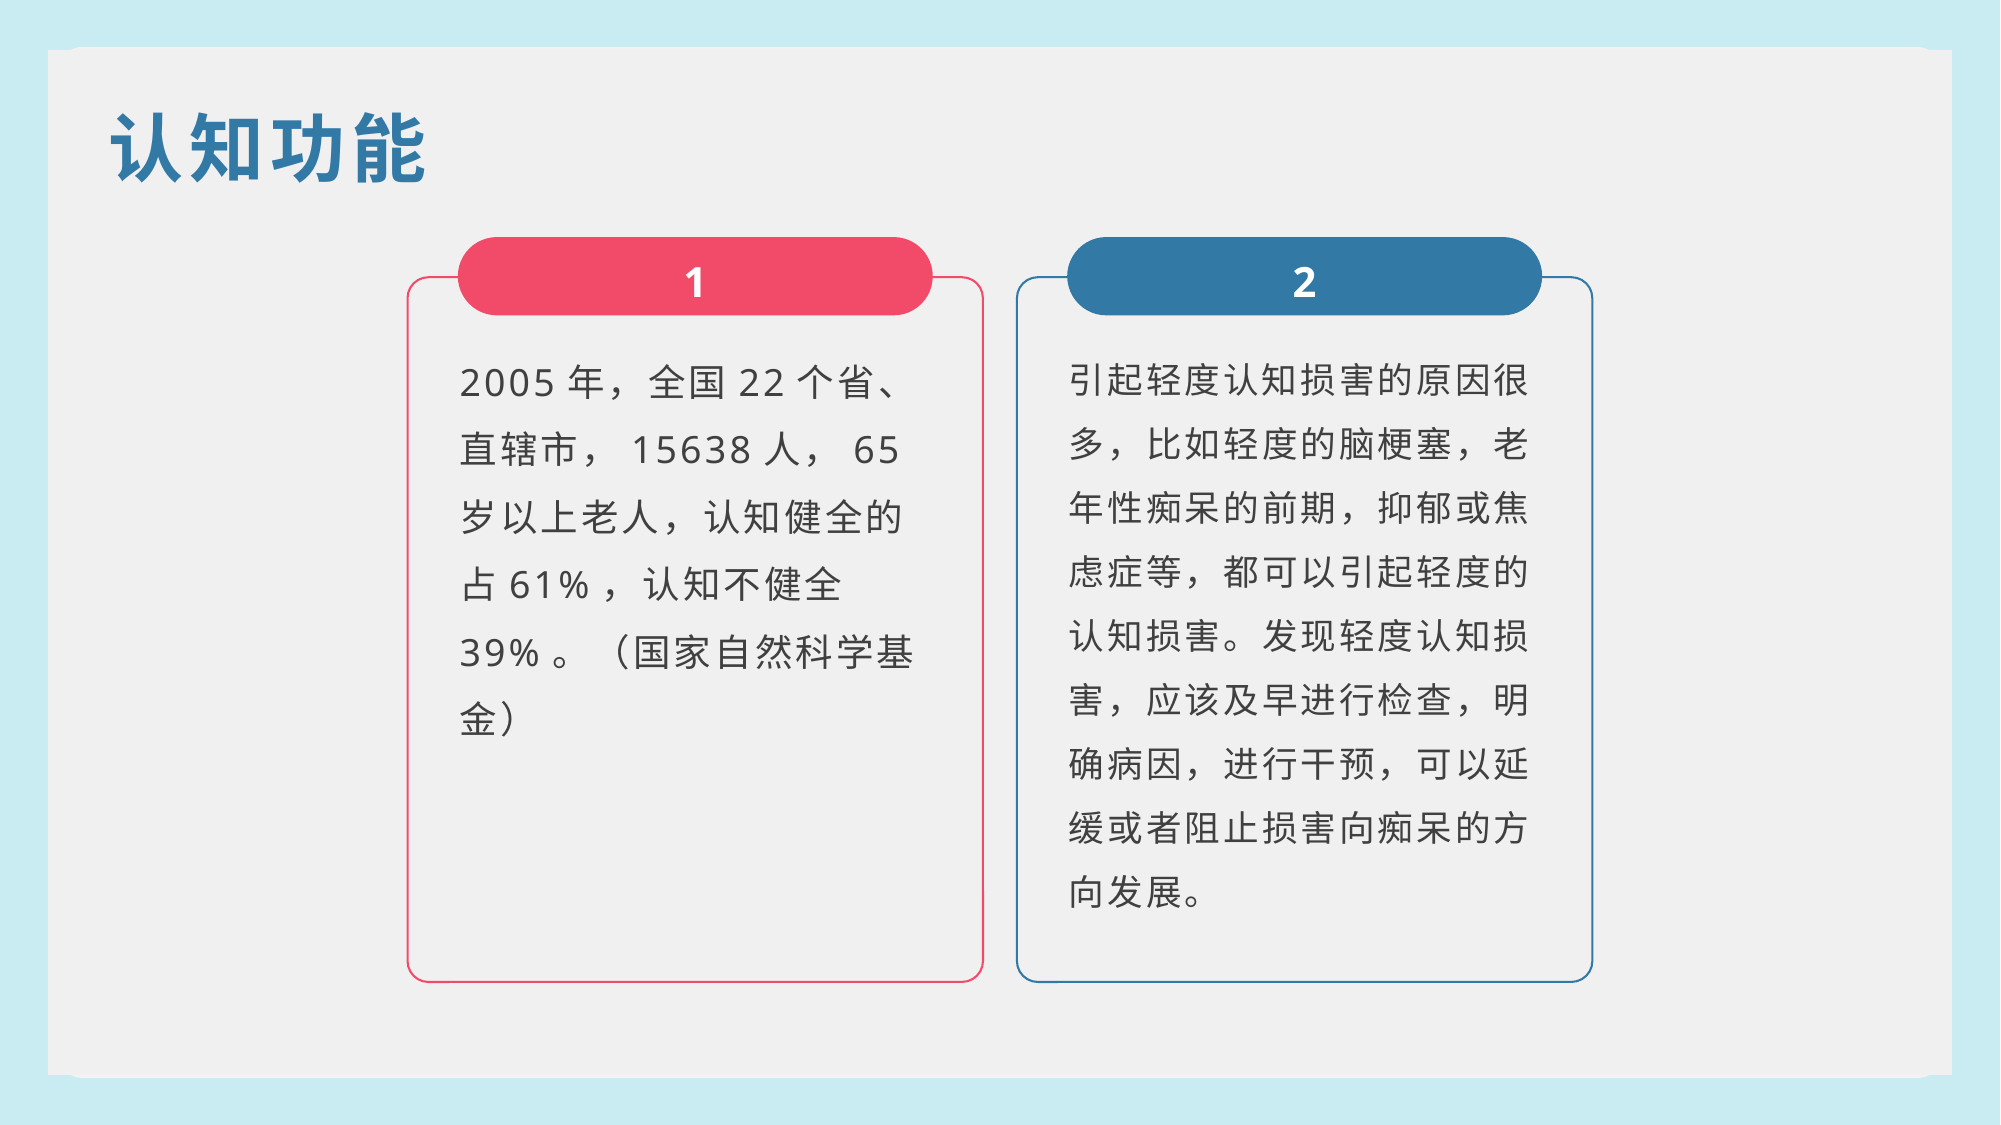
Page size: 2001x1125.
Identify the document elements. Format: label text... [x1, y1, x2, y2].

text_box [407, 237, 1593, 983]
text_box [70, 1076, 1930, 1080]
text_box [70, 45, 1930, 49]
text_box [47, 49, 1953, 1076]
text_box 认知功能 [93, 59, 1475, 215]
